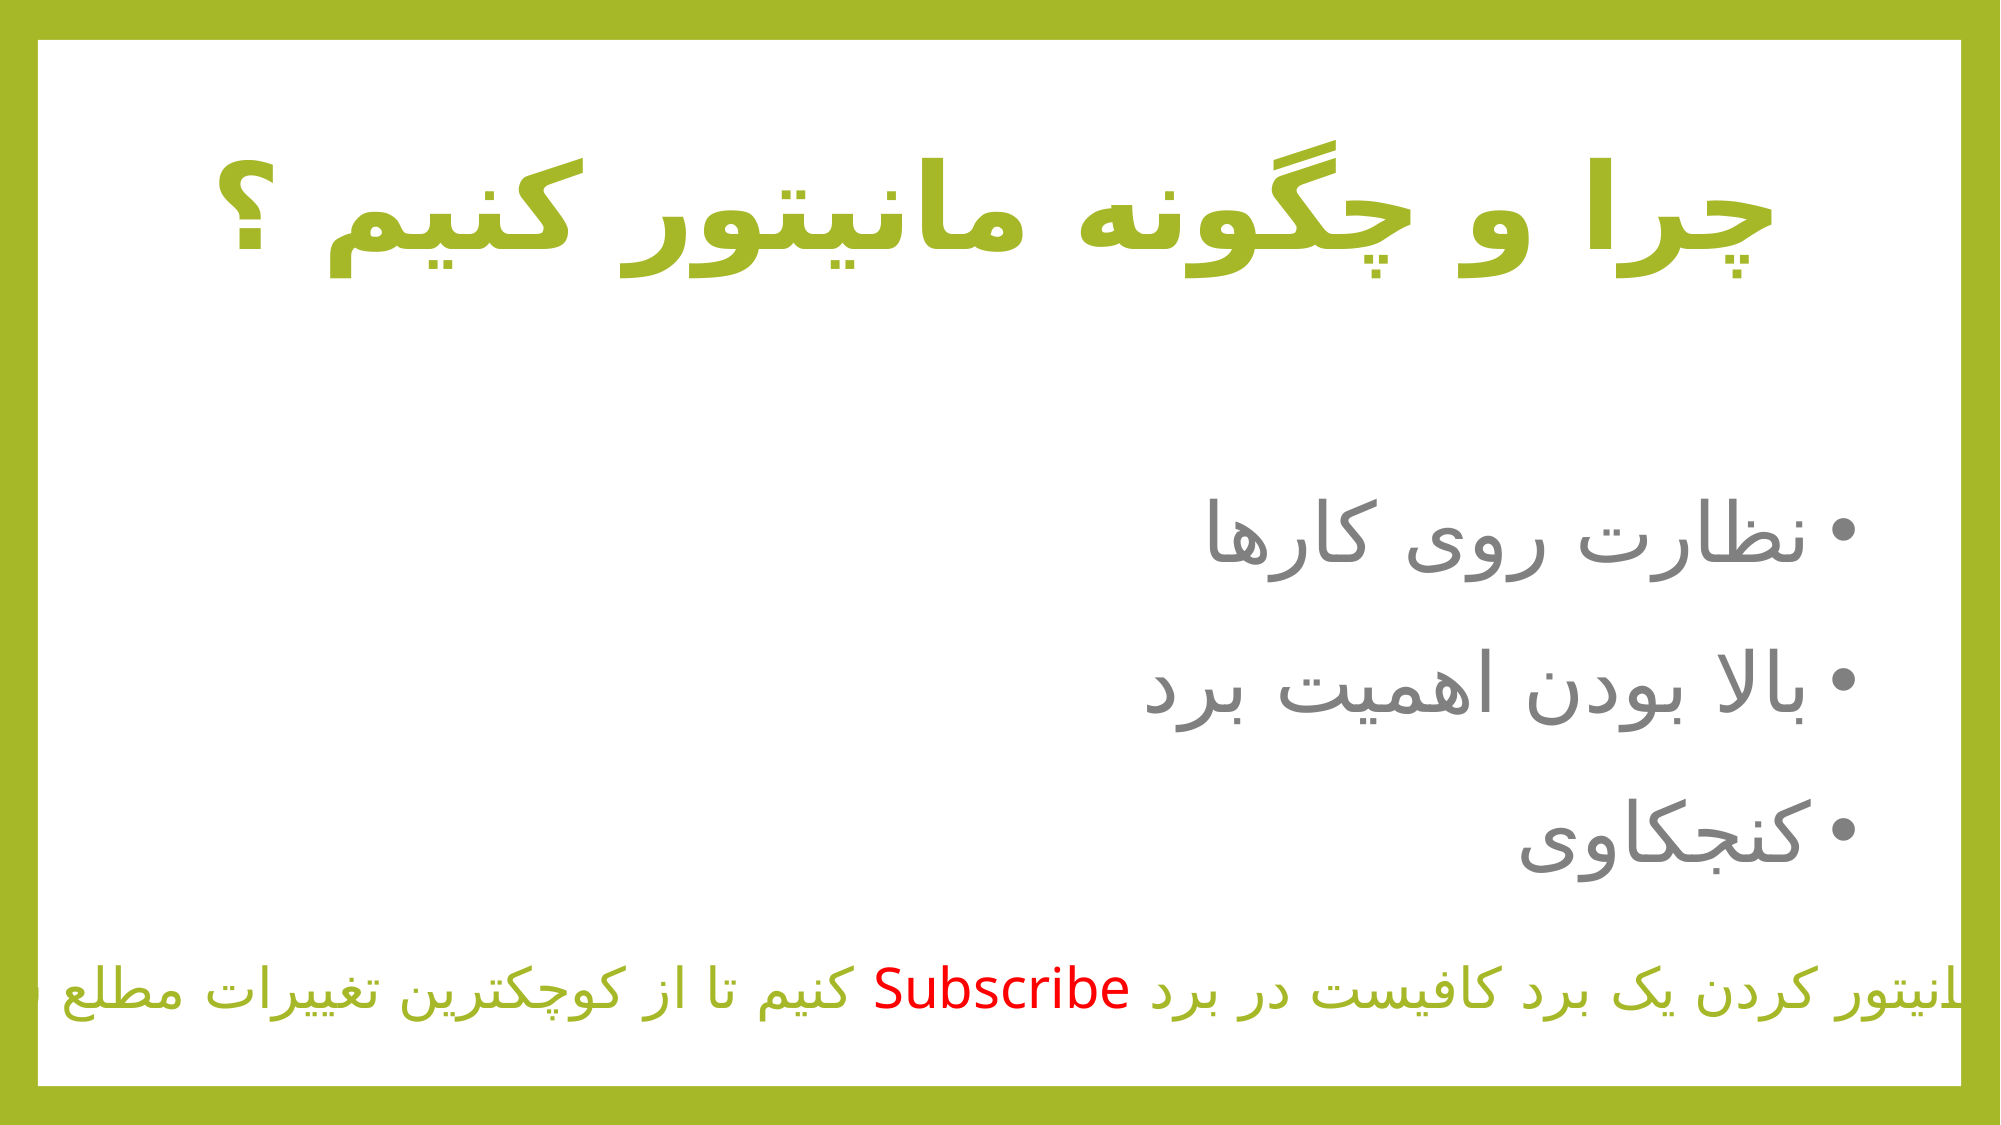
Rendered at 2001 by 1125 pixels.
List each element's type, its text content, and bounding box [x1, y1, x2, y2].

text_box نظارت روی کارها بالا بودن اهمیت برد کنجکاوی [42, 421, 1873, 887]
text_box برای مانیتور کردن یک برد کافیست در برد Subscribe کنیم تا از کوچکترین تغییرات مطلع شویم. [0, 944, 2000, 1027]
title چرا و چگونه مانیتور کنیم ؟ [187, 99, 1808, 323]
